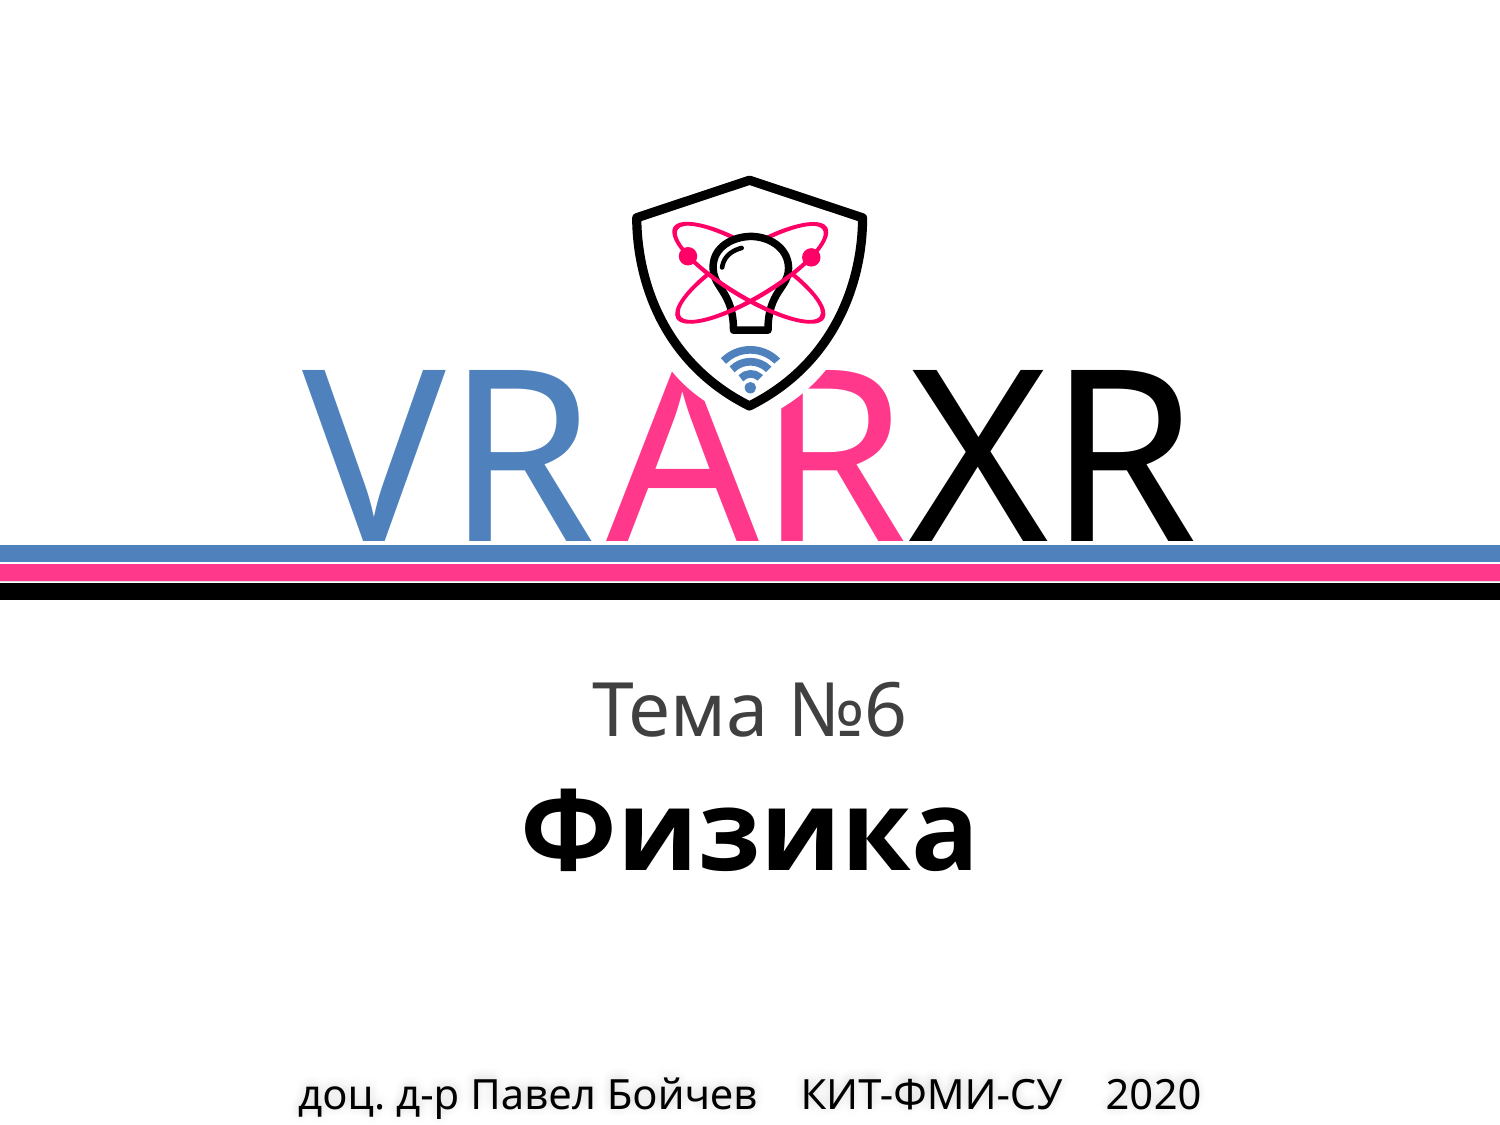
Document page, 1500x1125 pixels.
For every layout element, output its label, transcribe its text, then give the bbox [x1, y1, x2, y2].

list Физика [0, 763, 1500, 888]
title доц. д-р Павел Бойчев КИТ-ФМИ-СУ 2020 [0, 1027, 1500, 1125]
list Тема №6 [0, 650, 1500, 763]
